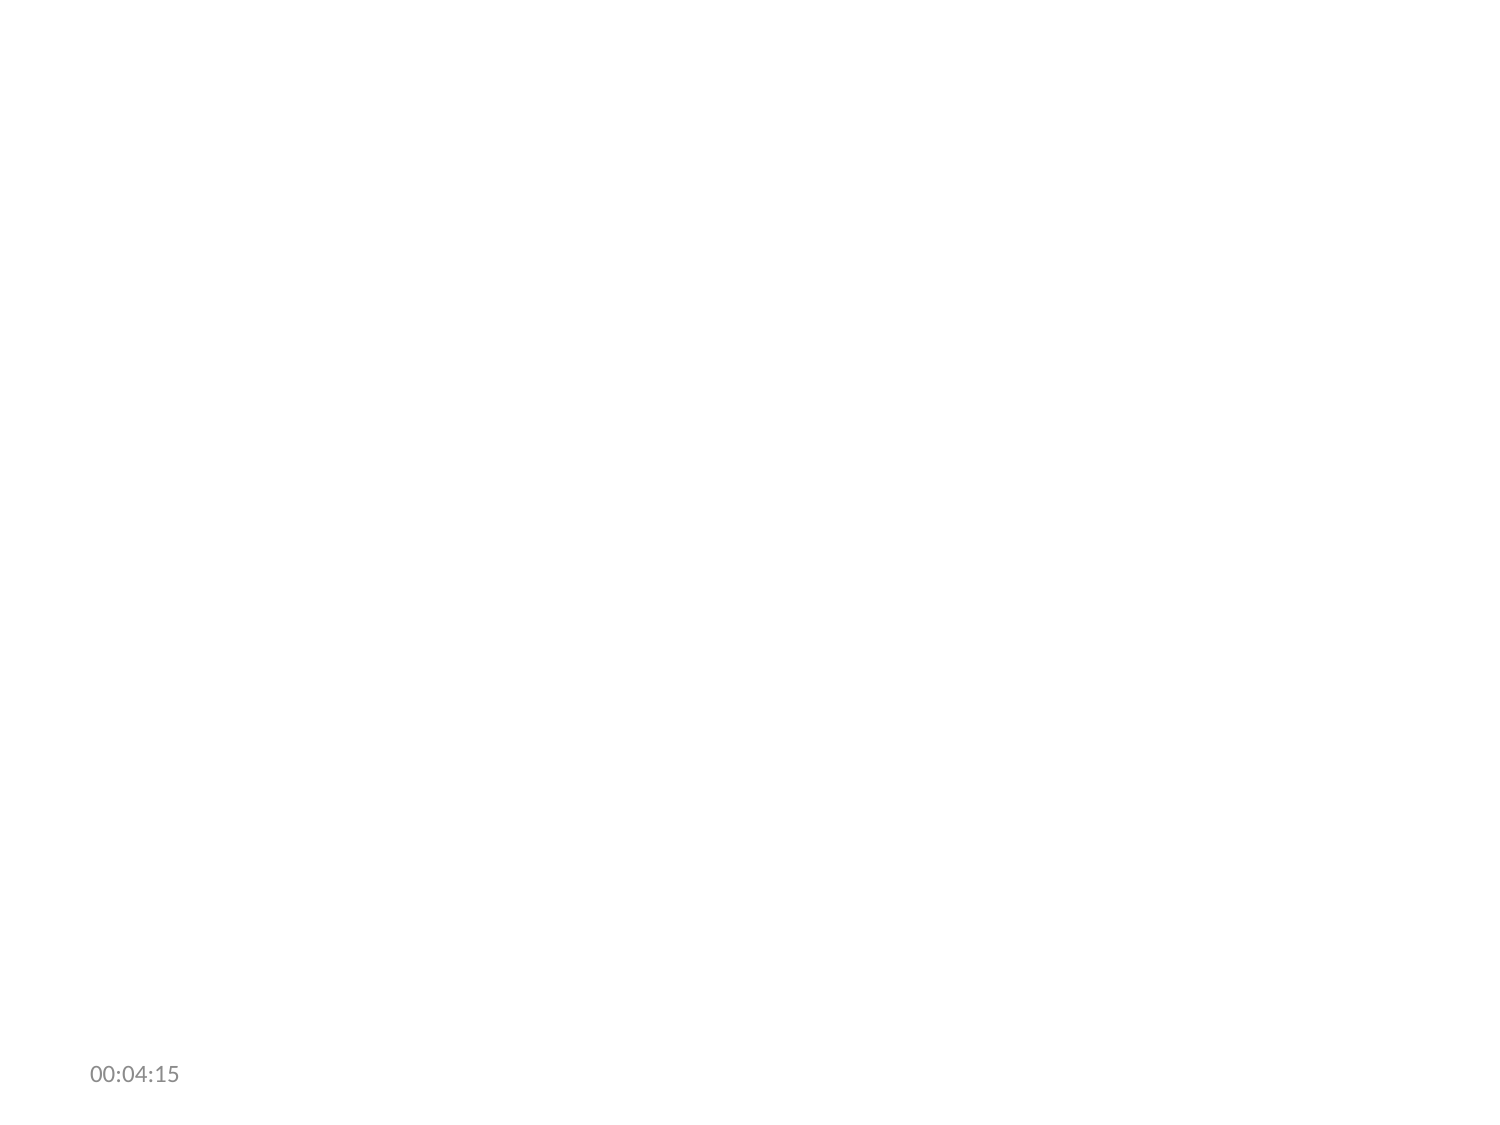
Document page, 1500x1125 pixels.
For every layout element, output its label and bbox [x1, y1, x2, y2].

slide_number [75, 1042, 425, 1103]
